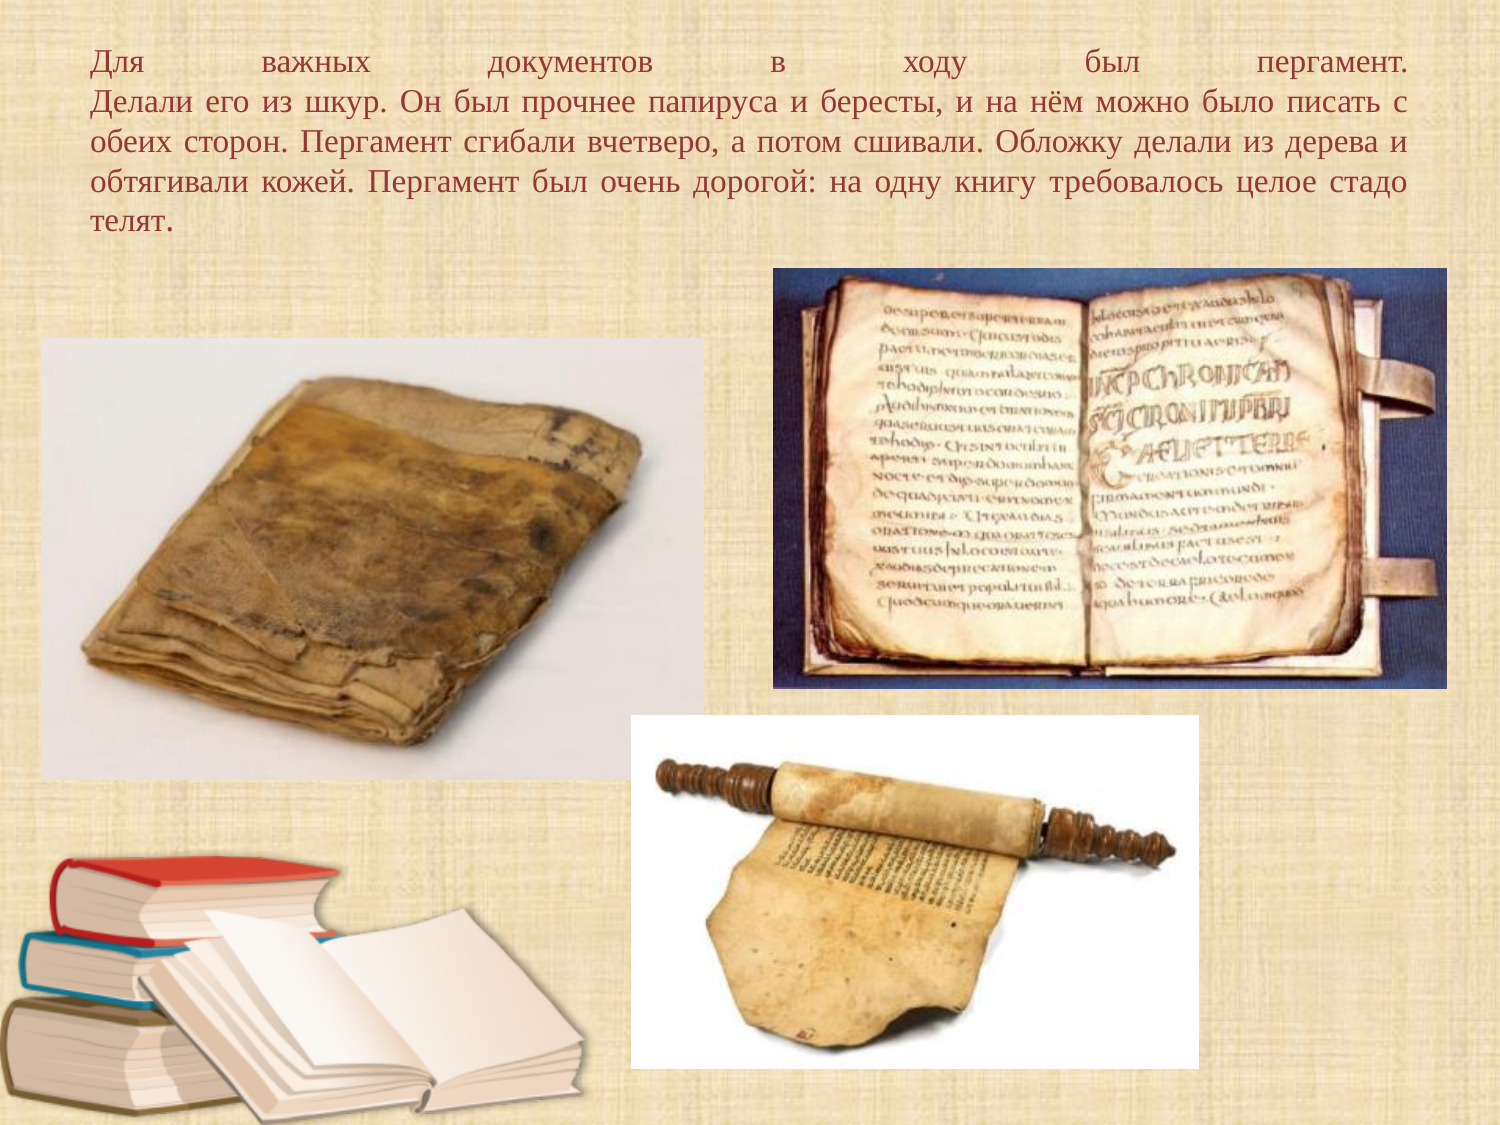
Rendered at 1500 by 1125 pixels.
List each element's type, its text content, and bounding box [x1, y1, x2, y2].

title Для важных документов в ходу был пергамент. Делали его из шкур. Он был прочнее папируса и бересты, и на нём можно было писать с обеих сторон. Пергамент сгибали вчетверо, а потом сшивали. Обложку делали из дерева и обтягивали кожей. Пергамент был очень дорогой: на одну книгу требовалось целое стадо телят. [75, 45, 1425, 233]
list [40, 337, 704, 780]
picture [0, 856, 585, 1125]
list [631, 715, 1200, 1069]
picture [773, 267, 1448, 690]
